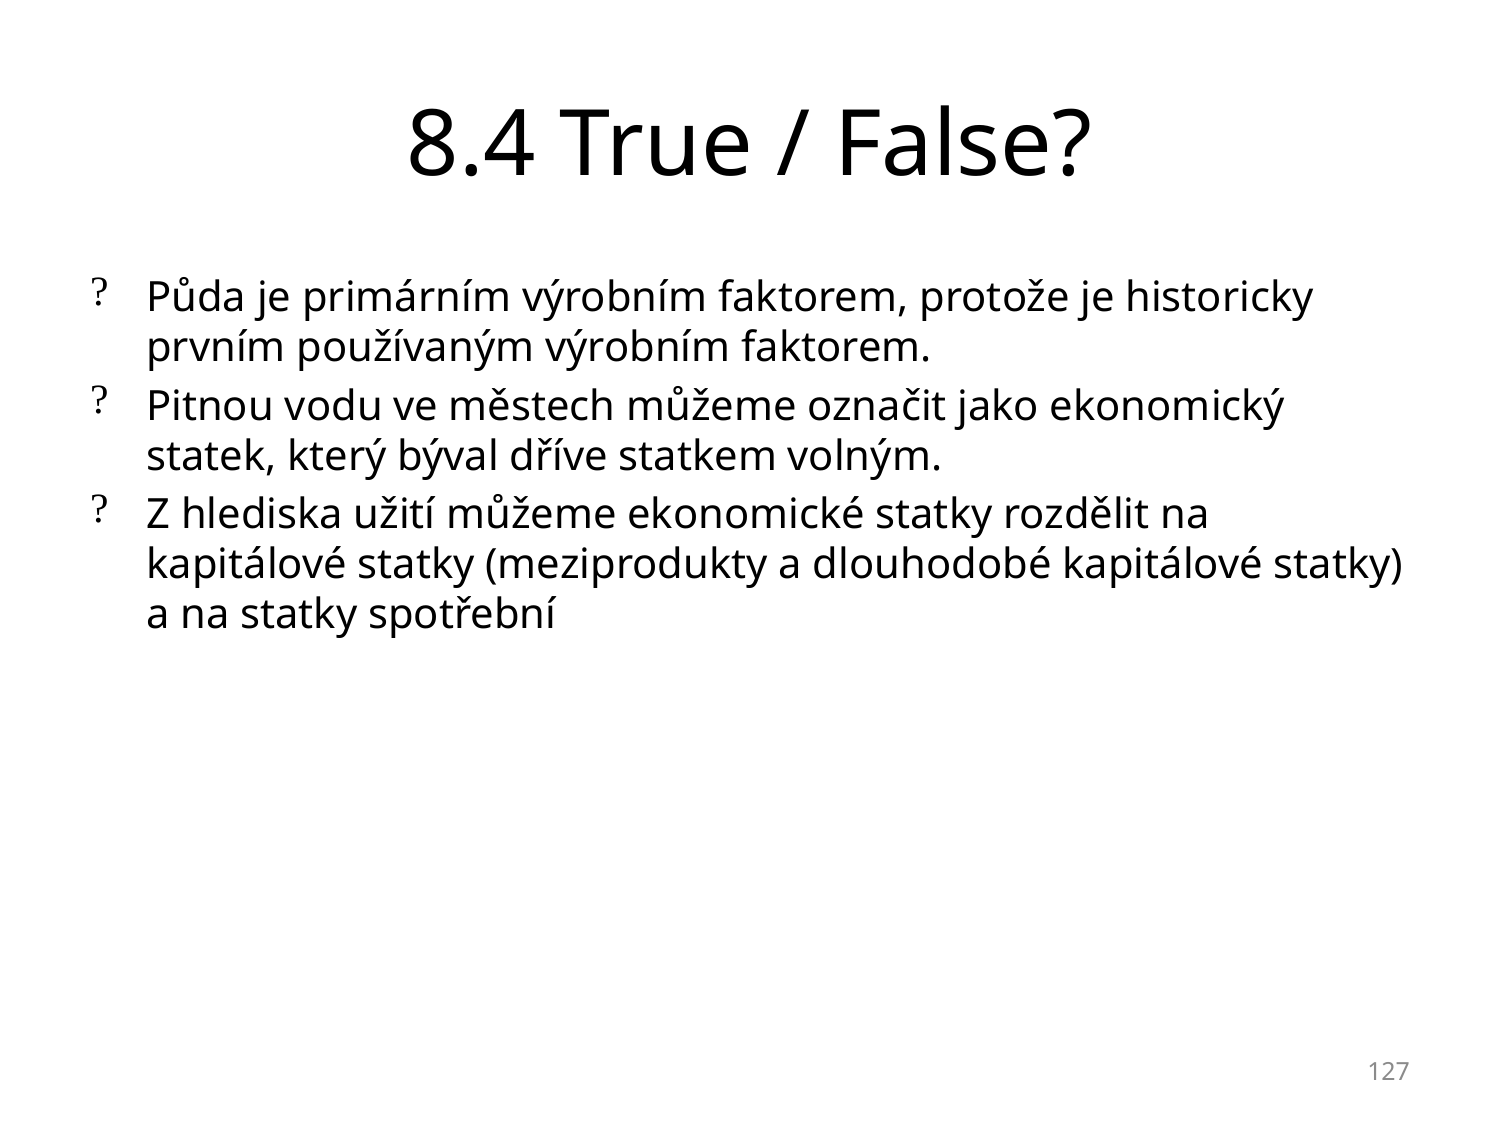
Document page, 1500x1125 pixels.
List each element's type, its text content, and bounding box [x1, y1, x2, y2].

title 8.4 True / False? [75, 45, 1425, 233]
slide_number 127 [1074, 1042, 1425, 1103]
list Půda je primárním výrobním faktorem, protože je historicky prvním používaným výrobním faktorem. Pitnou vodu ve městech můžeme označit jako ekonomický statek, který býval dříve statkem volným. Z hlediska užití můžeme ekonomické statky rozdělit na kapitálové statky (meziprodukty a dlouhodobé kapitálové statky) a na statky spotřební [75, 262, 1425, 1005]
